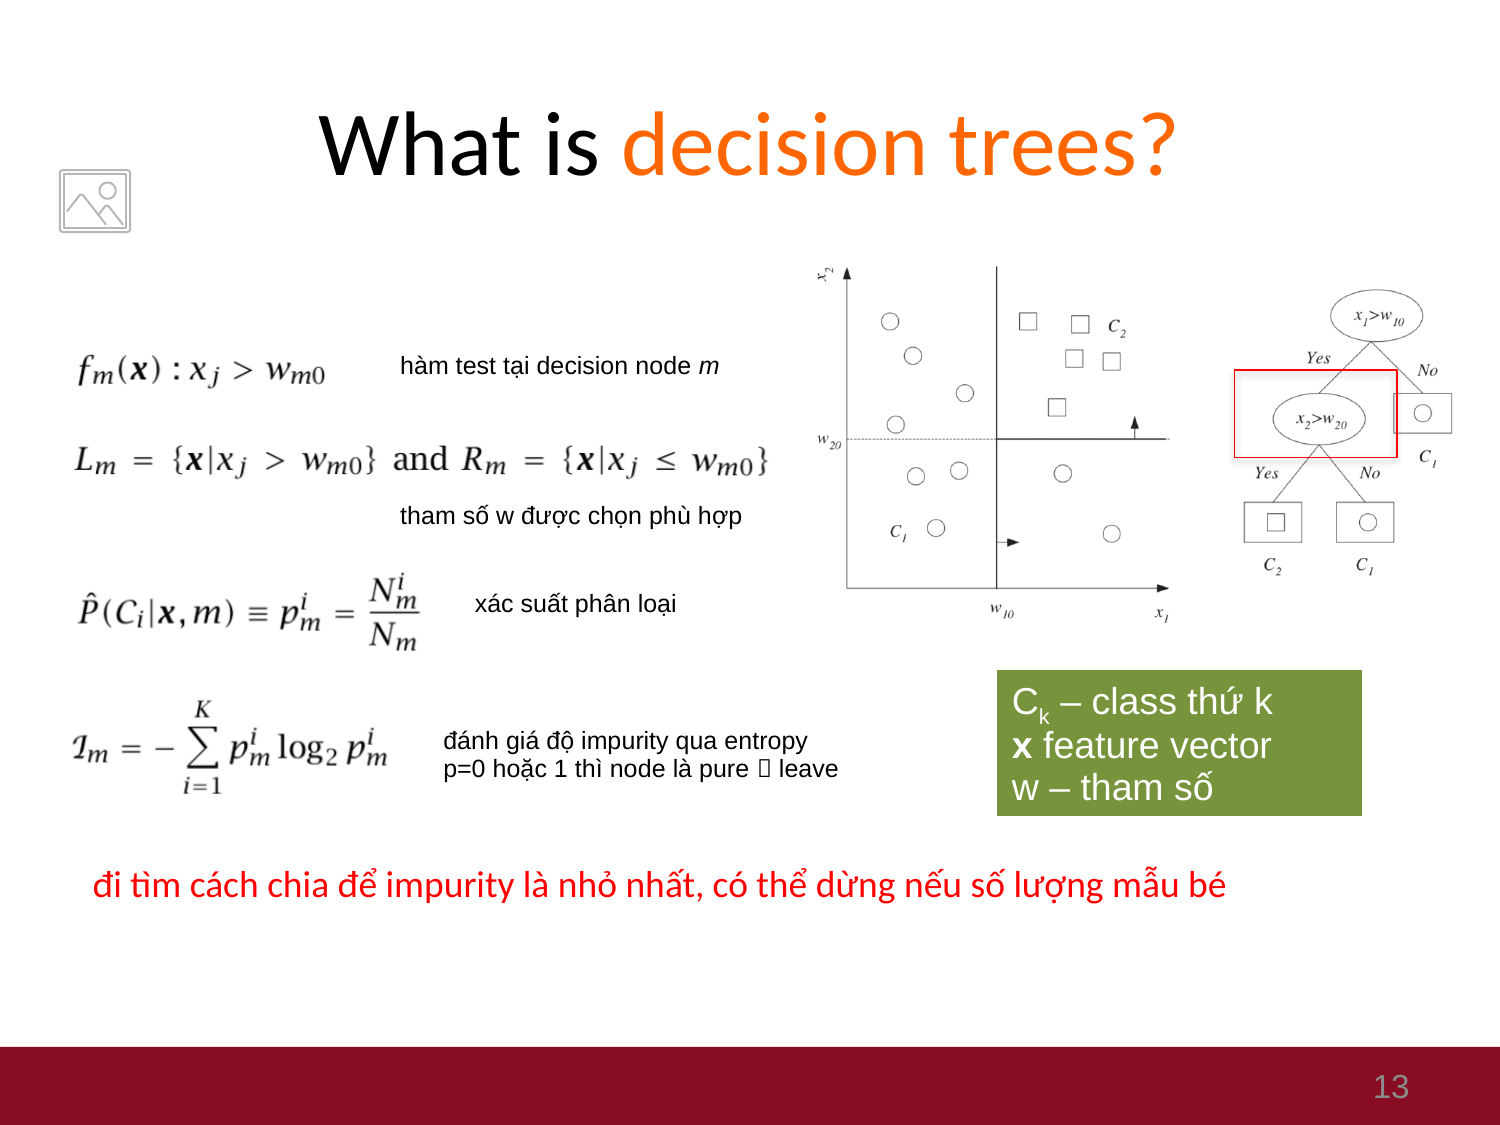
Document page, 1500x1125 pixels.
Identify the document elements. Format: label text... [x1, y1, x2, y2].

text_box đi tìm cách chia để impurity là nhỏ nhất, có thể dừng nếu số lượng mẫu bé [77, 856, 1288, 914]
picture [69, 432, 773, 487]
picture [71, 569, 430, 659]
text_box Ck – class thứ k x feature vector w – tham số [997, 670, 1362, 816]
slide_number 13 [1074, 1057, 1425, 1118]
picture [59, 332, 346, 408]
text_box xác suất phân loại [460, 582, 693, 626]
picture [796, 232, 1488, 646]
text_box tham số w được chọn phù hợp [385, 495, 759, 538]
picture [59, 682, 425, 817]
text_box hàm test tại decision node m [385, 345, 735, 388]
title What is decision trees? [75, 45, 1425, 233]
text_box đánh giá độ impurity qua entropy p=0 hoặc 1 thì node là pure  leave [430, 720, 855, 791]
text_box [59, 169, 131, 233]
